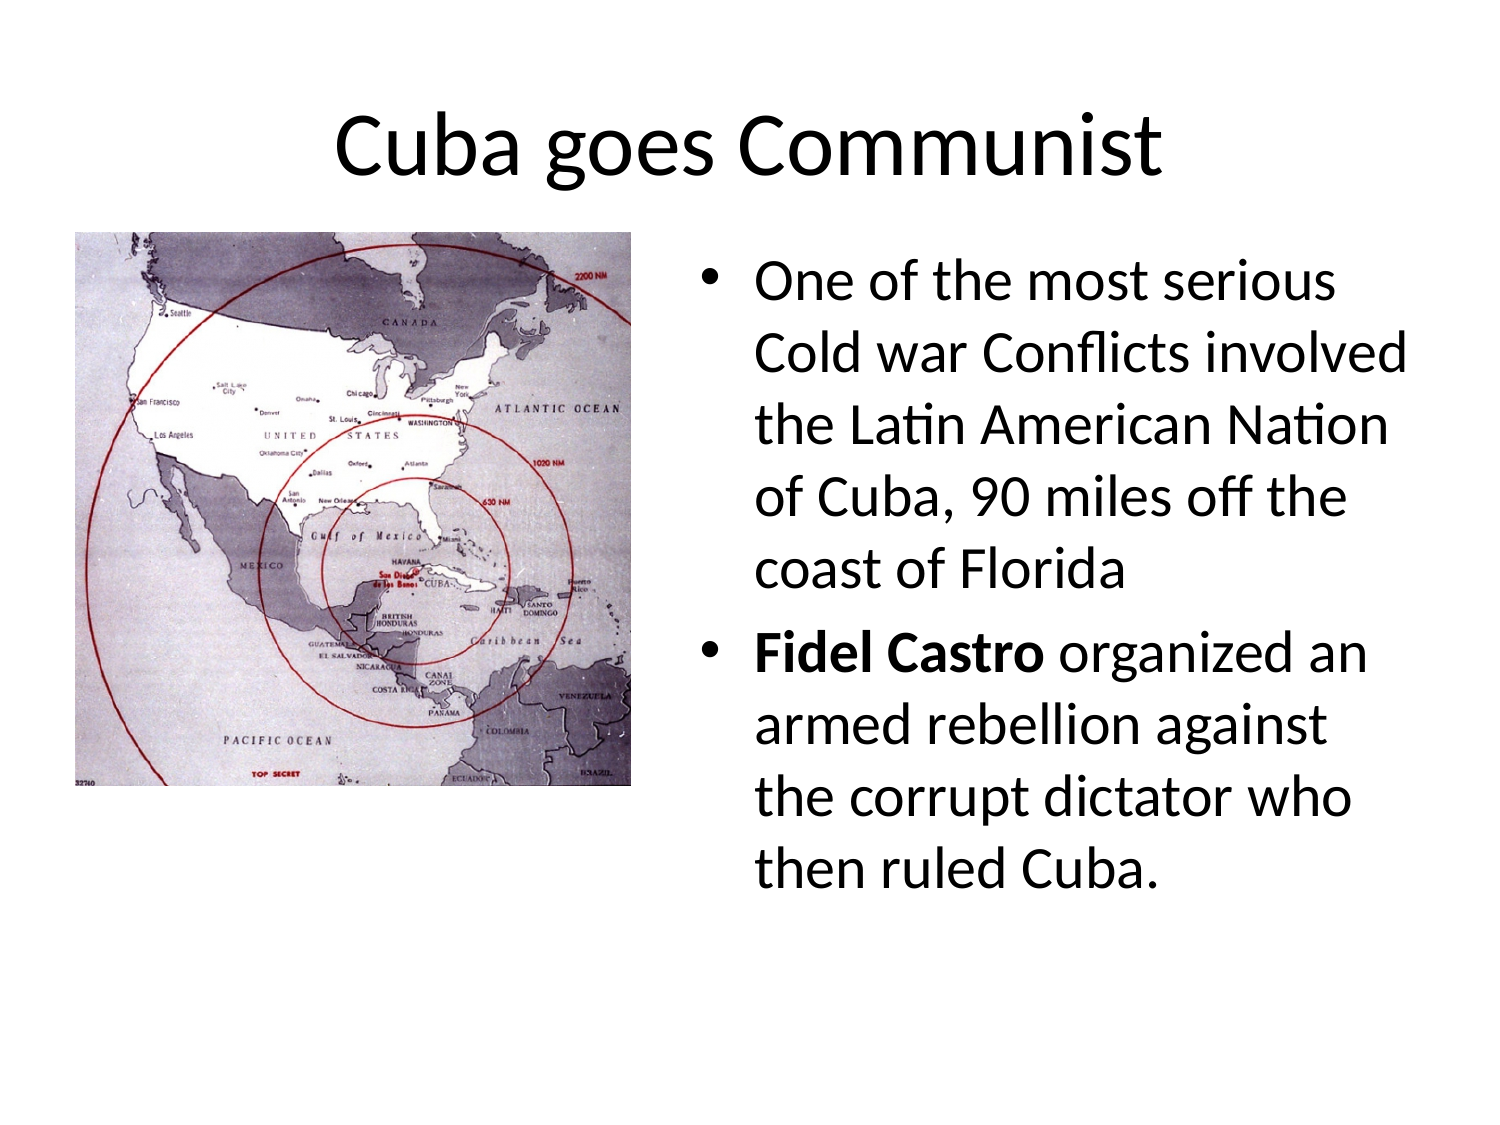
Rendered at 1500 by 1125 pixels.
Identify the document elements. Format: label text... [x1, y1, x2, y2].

title Cuba goes Communist [75, 45, 1425, 233]
list One of the most serious Cold war Conflicts involved the Latin American Nation of Cuba, 90 miles off the coast of Florida Fidel Castro organized an armed rebellion against the corrupt dictator who then ruled Cuba. [684, 232, 1425, 973]
picture [74, 232, 631, 786]
